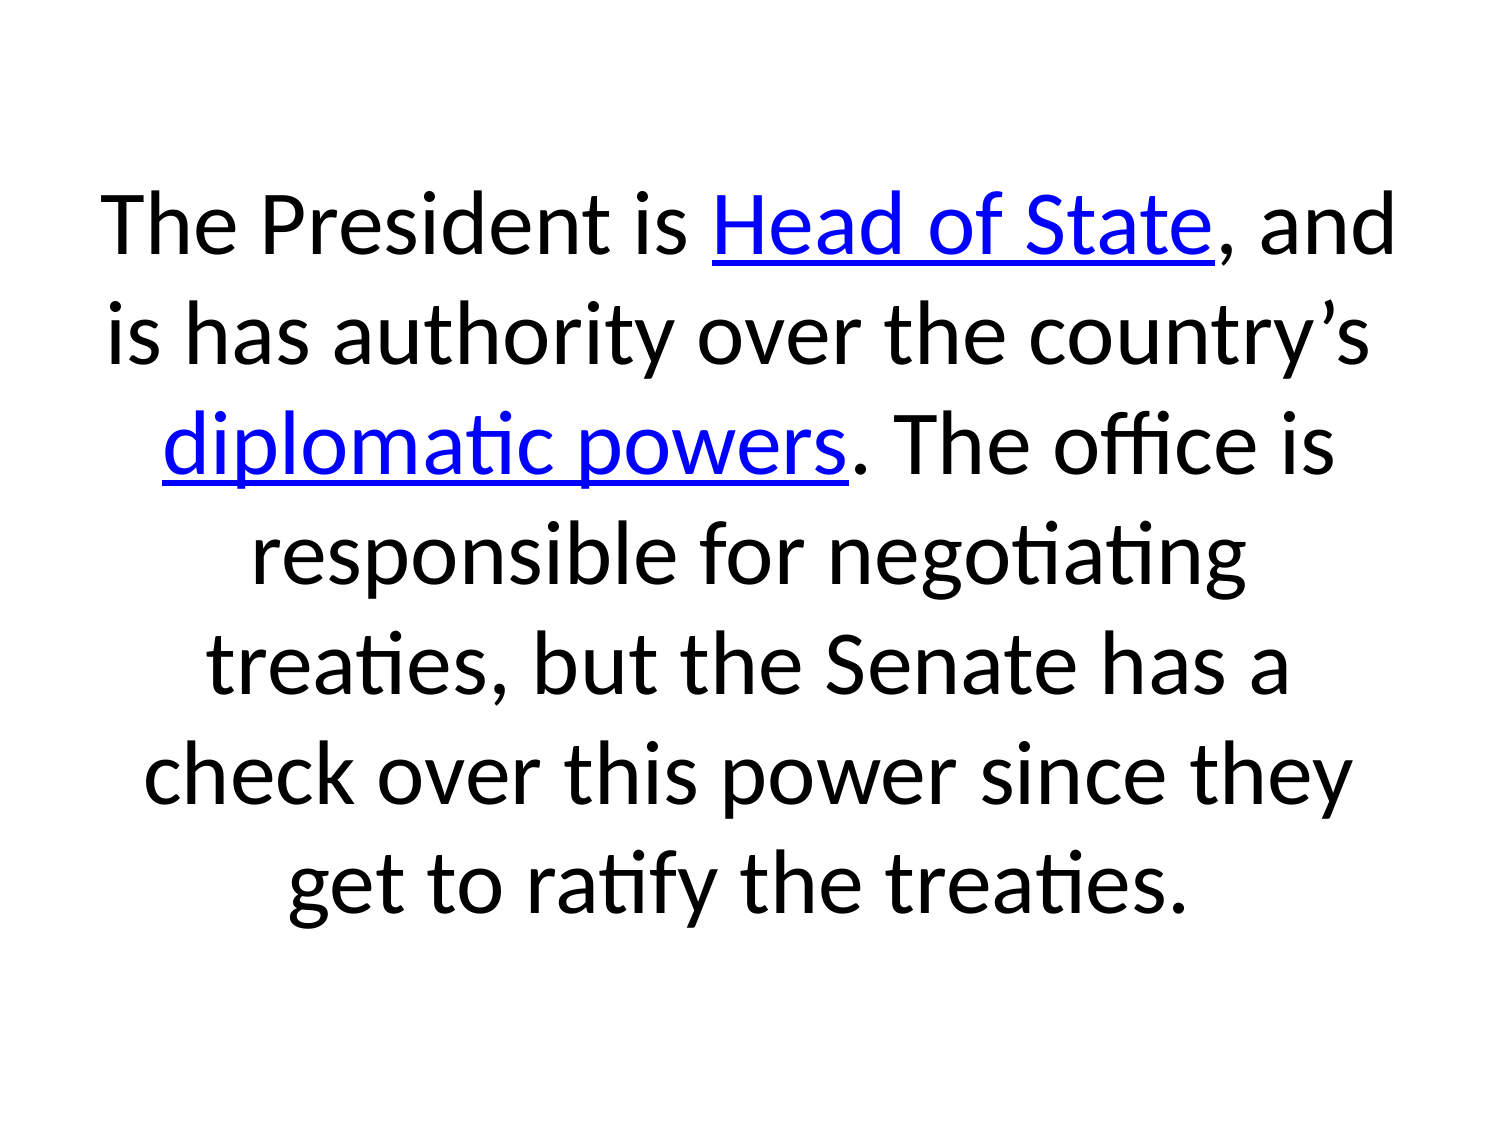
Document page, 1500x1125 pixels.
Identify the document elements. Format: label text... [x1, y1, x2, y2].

title The President is Head of State, and is has authority over the country’s diplomatic powers. The office is responsible for negotiating treaties, but the Senate has a check over this power since they get to ratify the treaties. [74, 44, 1426, 1051]
